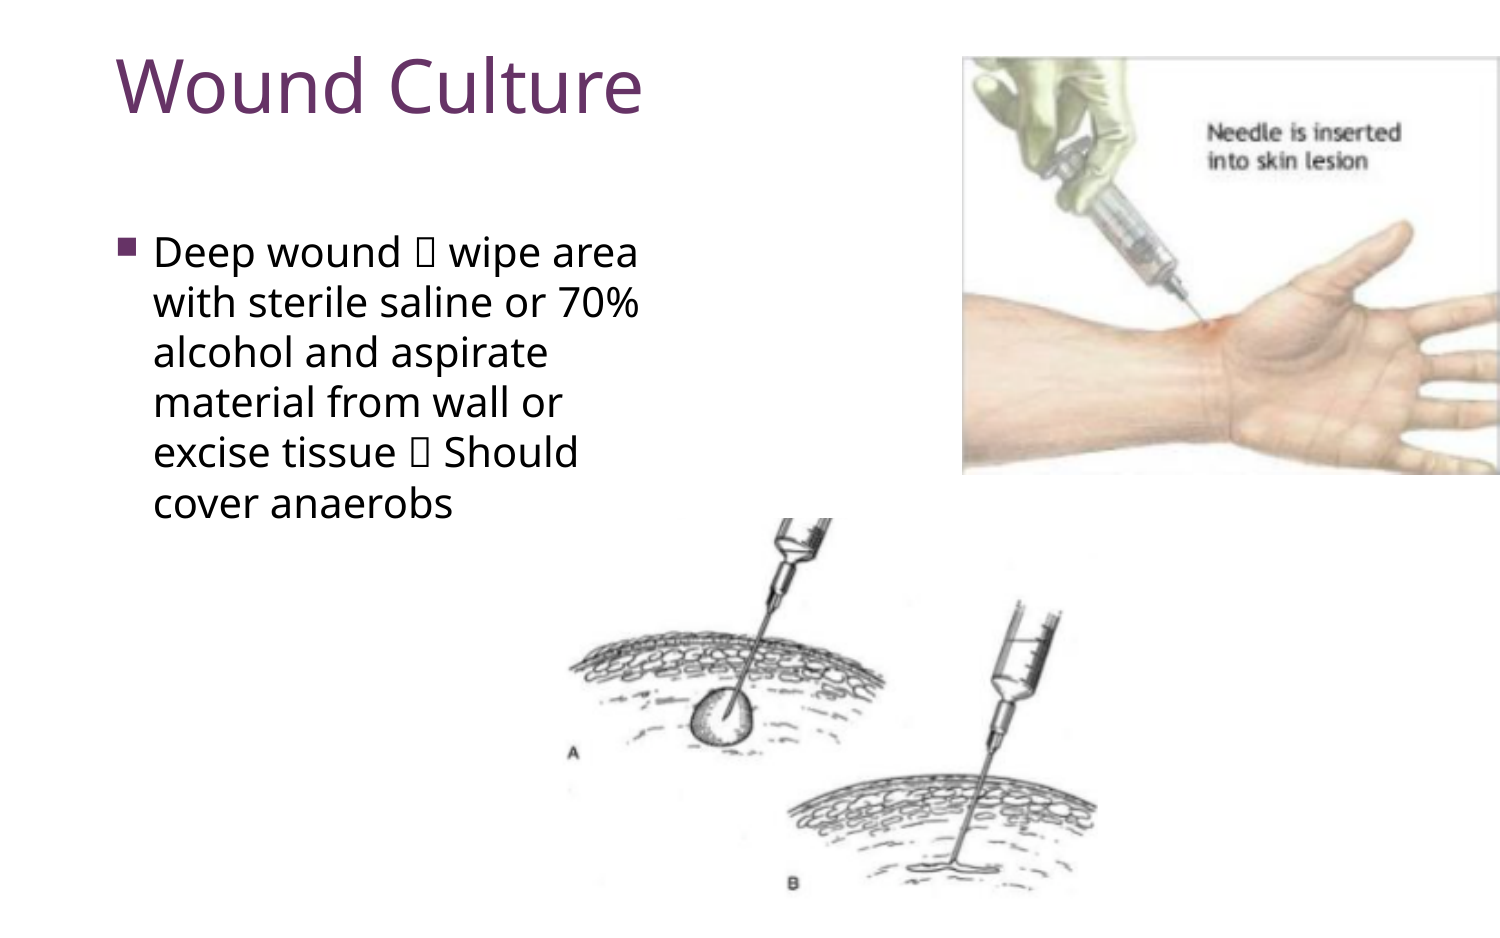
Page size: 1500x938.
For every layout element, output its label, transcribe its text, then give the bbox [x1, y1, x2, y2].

picture [561, 518, 1099, 938]
picture [961, 55, 1500, 475]
list Deep wound  wipe area with sterile saline or 70% alcohol and aspirate material from wall or excise tissue  Should cover anaerobs [100, 218, 688, 857]
title Wound Culture [100, 31, 1438, 167]
